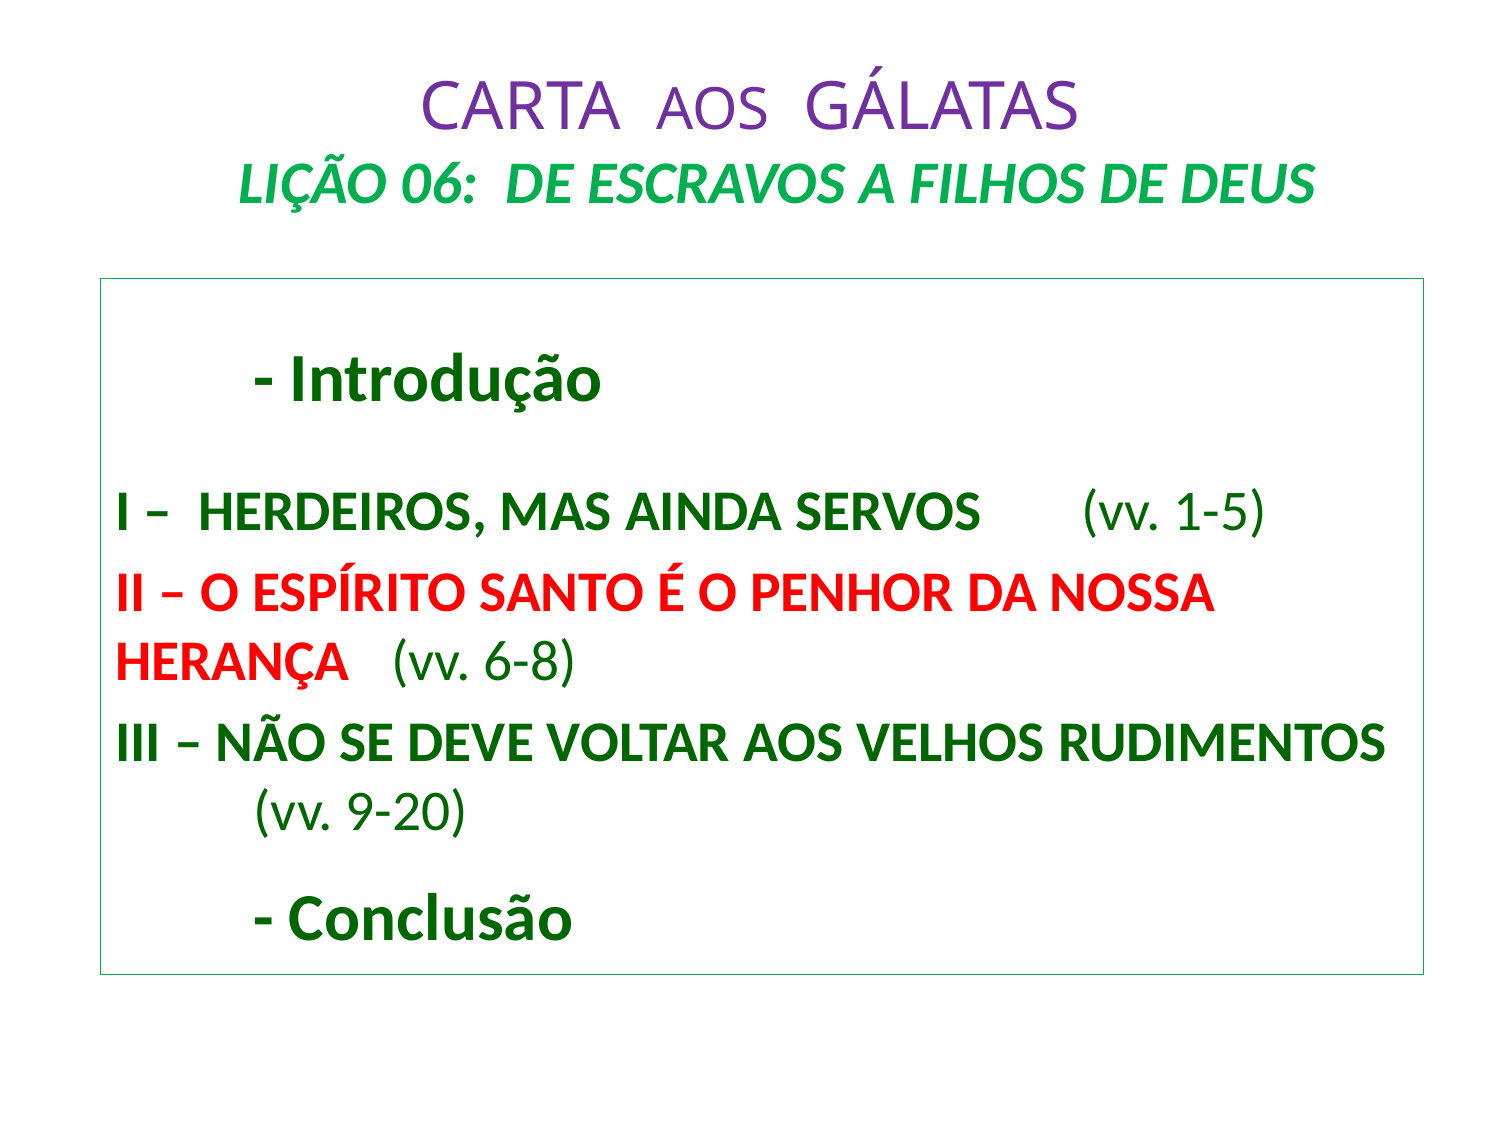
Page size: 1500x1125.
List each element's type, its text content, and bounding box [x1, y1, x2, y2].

title CARTA AOS GÁLATAS LIÇÃO 06: DE ESCRAVOS A FILHOS DE DEUS [75, 45, 1425, 233]
list - Introdução I – HERDEIROS, MAS AINDA SERVOS (vv. 1-5) II – O ESPÍRITO SANTO É O PENHOR DA NOSSA HERANÇA (vv. 6-8) III – NÃO SE DEVE VOLTAR AOS VELHOS RUDIMENTOS (vv. 9-20) - Conclusão [100, 278, 1424, 975]
